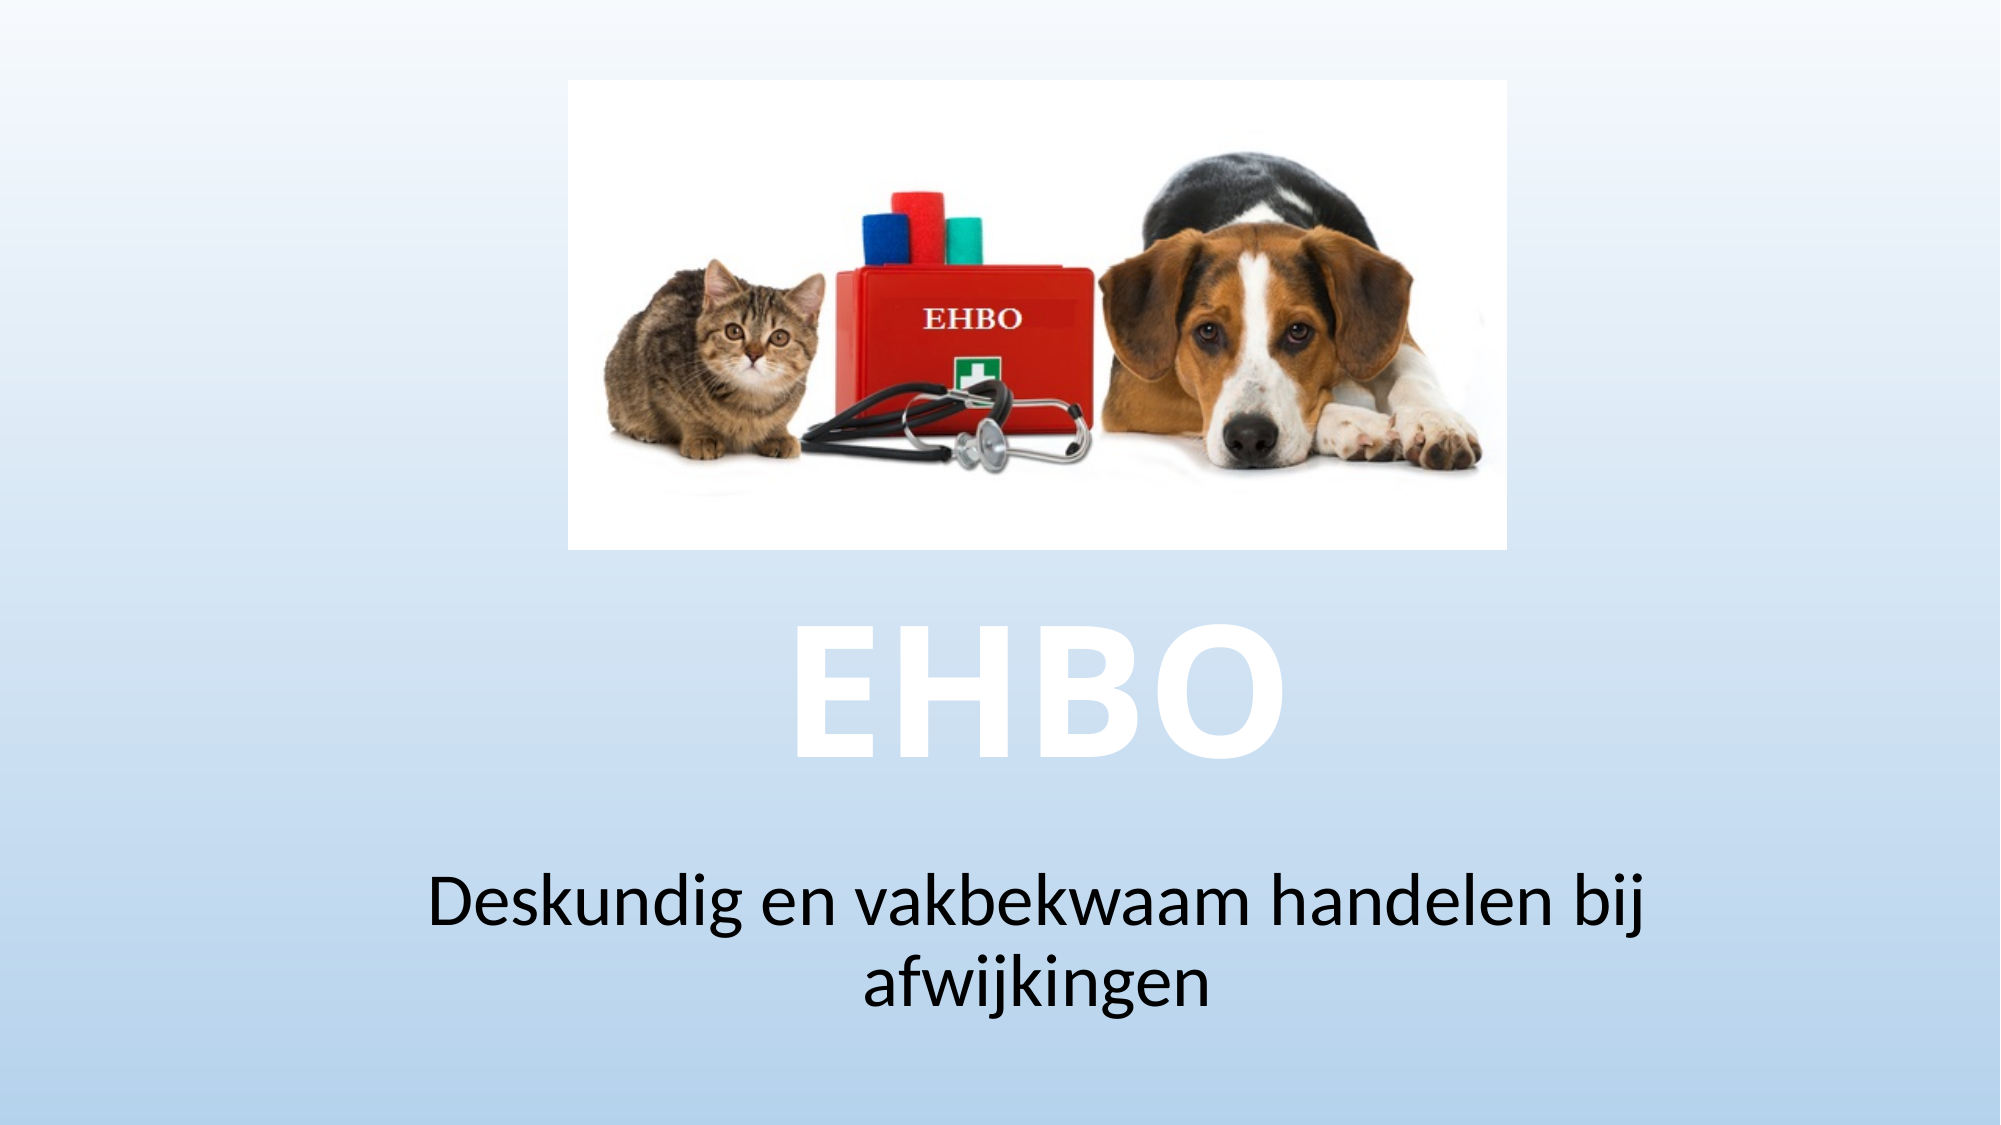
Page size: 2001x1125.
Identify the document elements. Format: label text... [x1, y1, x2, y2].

subtitle Deskundig en vakbekwaam handelen bij afwijkingen [287, 853, 1788, 1125]
picture [568, 80, 1507, 550]
title EHBO [287, 412, 1788, 805]
